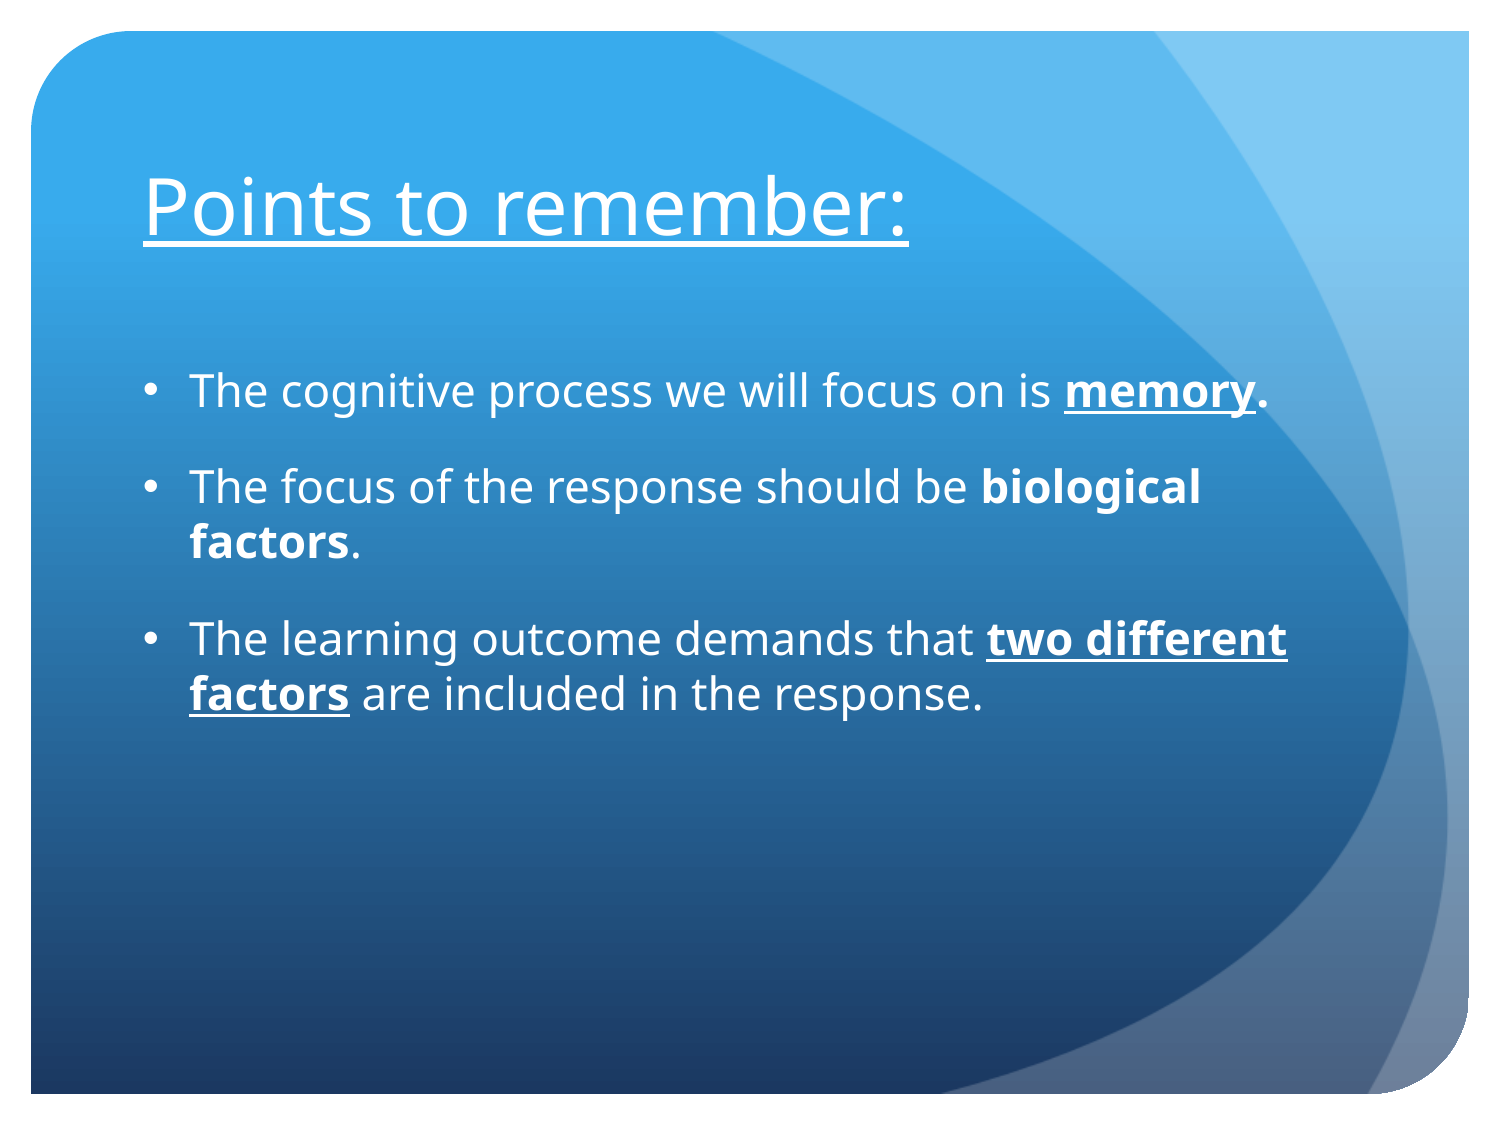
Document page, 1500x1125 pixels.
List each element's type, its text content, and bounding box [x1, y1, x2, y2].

picture [24, 30, 1473, 1094]
title Points to remember: [127, 158, 1372, 353]
list The cognitive process we will focus on is memory. The focus of the response should be biological factors. The learning outcome demands that two different factors are included in the response. [127, 353, 1372, 991]
